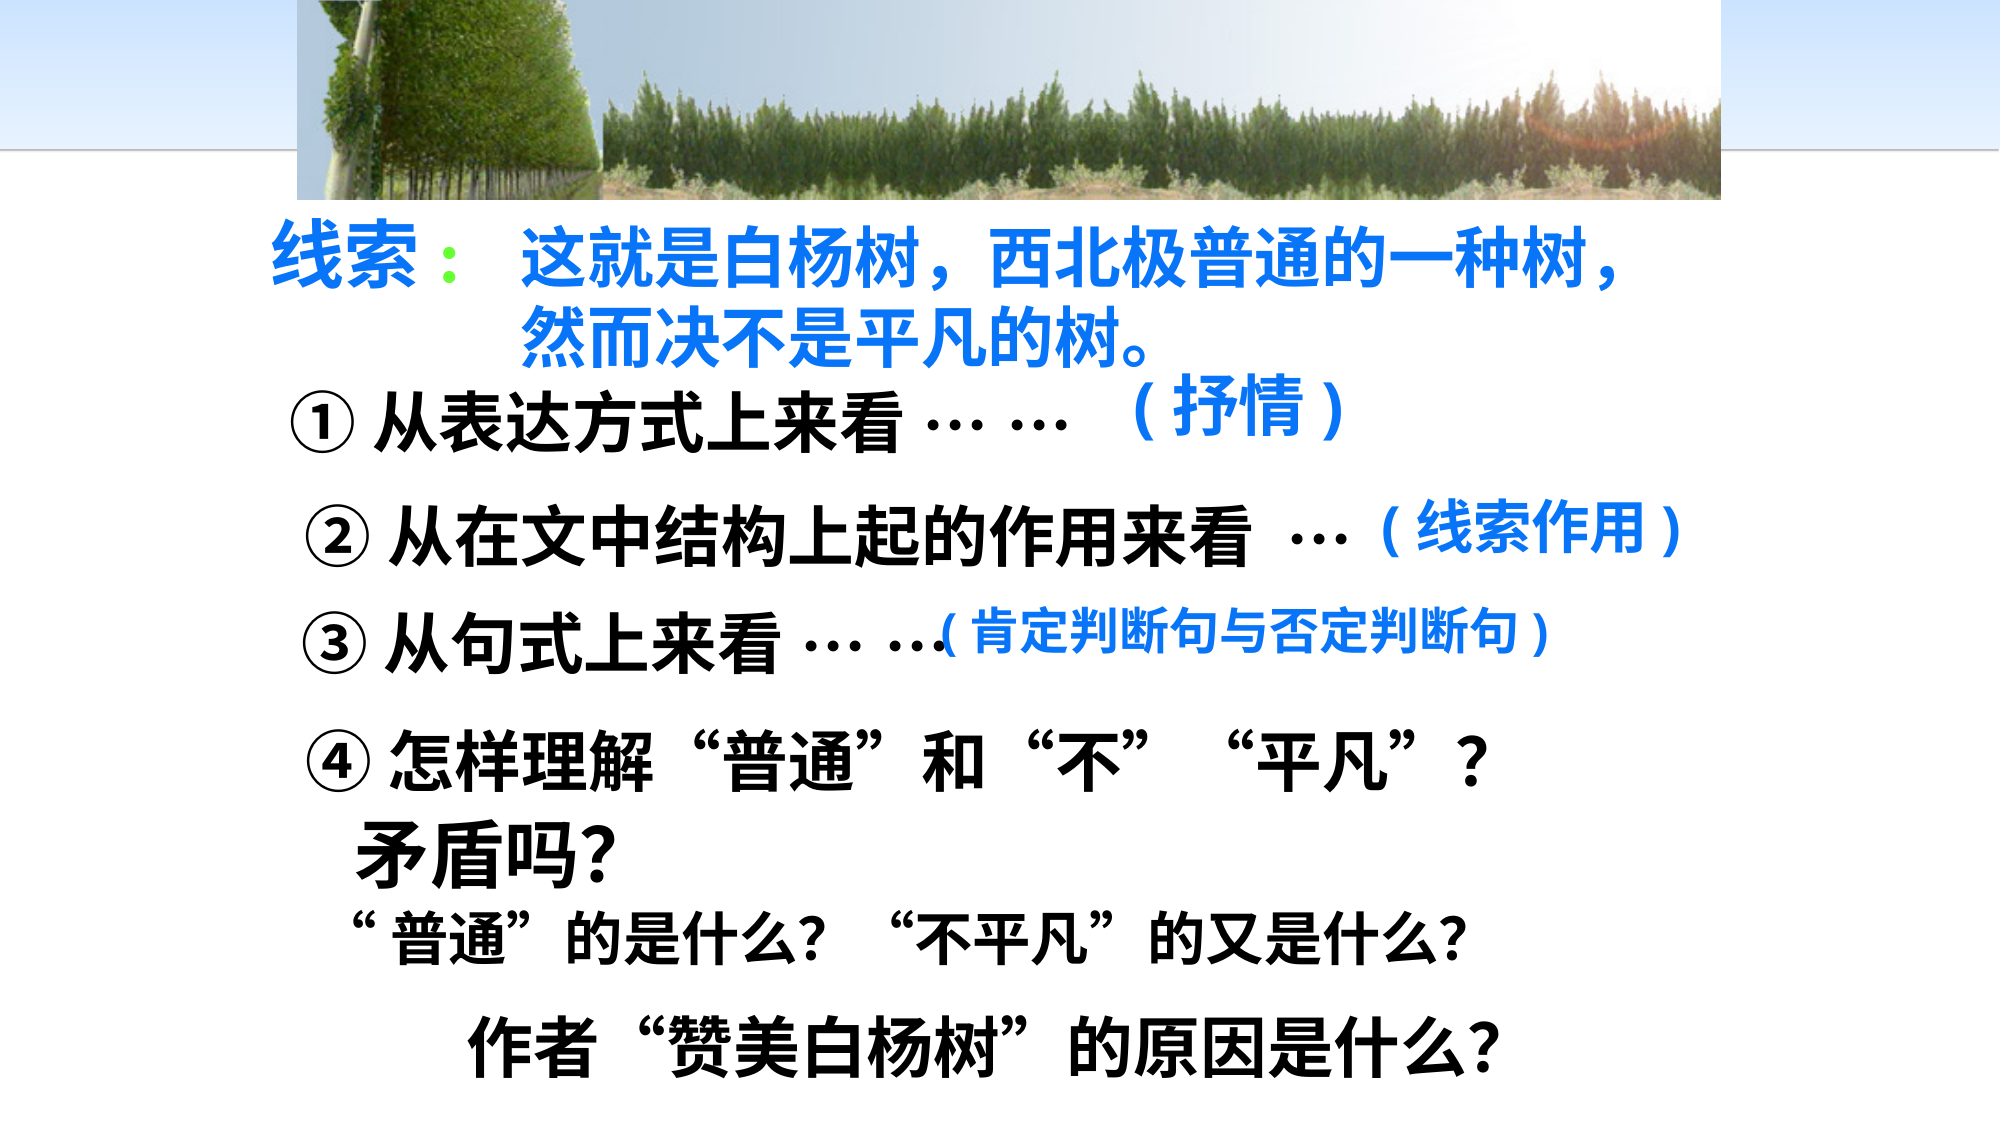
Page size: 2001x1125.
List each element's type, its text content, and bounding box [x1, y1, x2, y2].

text_box 线索: [255, 199, 478, 305]
text_box ②从在文中结构上起的作用来看 ··· [290, 487, 1368, 583]
text_box 作者“赞美白杨树”的原因是什么？ [451, 998, 1550, 1094]
text_box (线索作用) [1366, 482, 1697, 567]
text_box (肯定判断句与否定判断句) [925, 592, 1564, 668]
text_box 矛盾吗？ [339, 799, 670, 894]
text_box ④怎样理解“普通”和“不”“平凡”？ [290, 712, 1538, 808]
text_box ①从表达方式上来看··· ··· [274, 373, 1088, 469]
text_box “普通”的是什么？“不平凡”的又是什么？ [303, 894, 1512, 980]
text_box (抒情) [1118, 356, 1360, 452]
text_box 这就是白杨树，西北极普通的一种树， 然而决不是平凡的树。 [337, 210, 1709, 384]
picture [296, 0, 1721, 201]
text_box ③从句式上来看··· ··· [286, 594, 966, 690]
